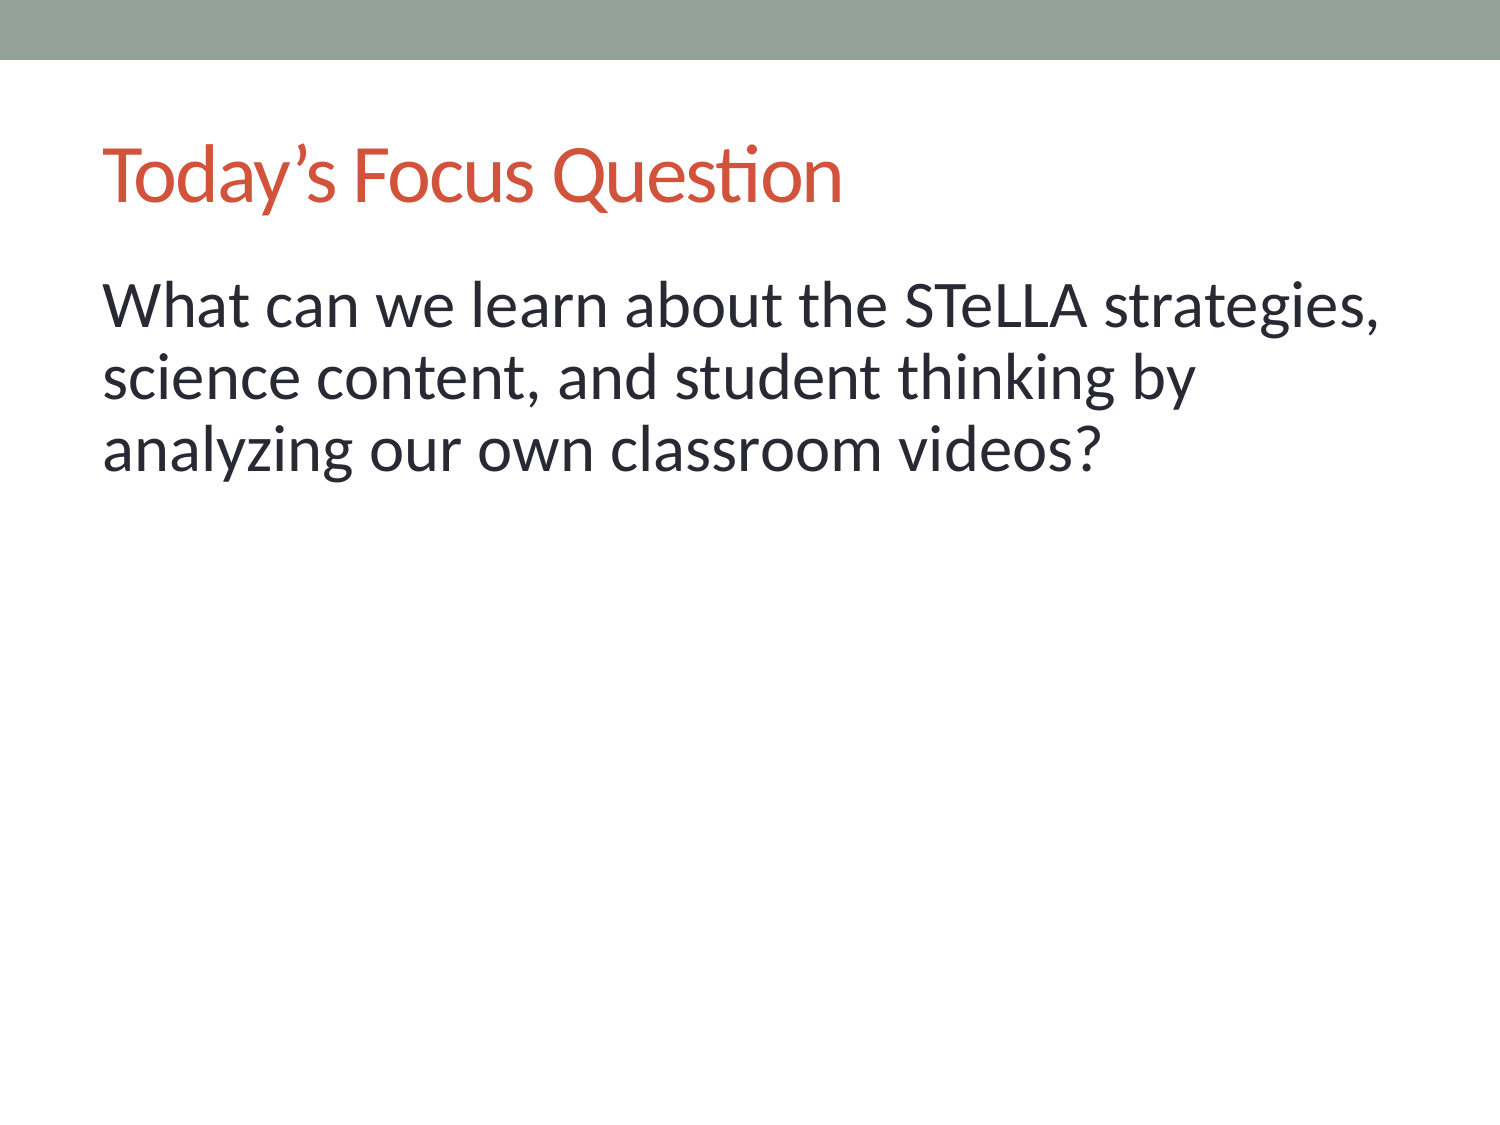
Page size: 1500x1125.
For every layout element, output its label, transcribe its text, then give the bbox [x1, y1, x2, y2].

list What can we learn about the STeLLA strategies, science content, and student thinking by analyzing our own classroom videos? [87, 262, 1425, 1075]
title Today’s Focus Question [87, 87, 1425, 250]
